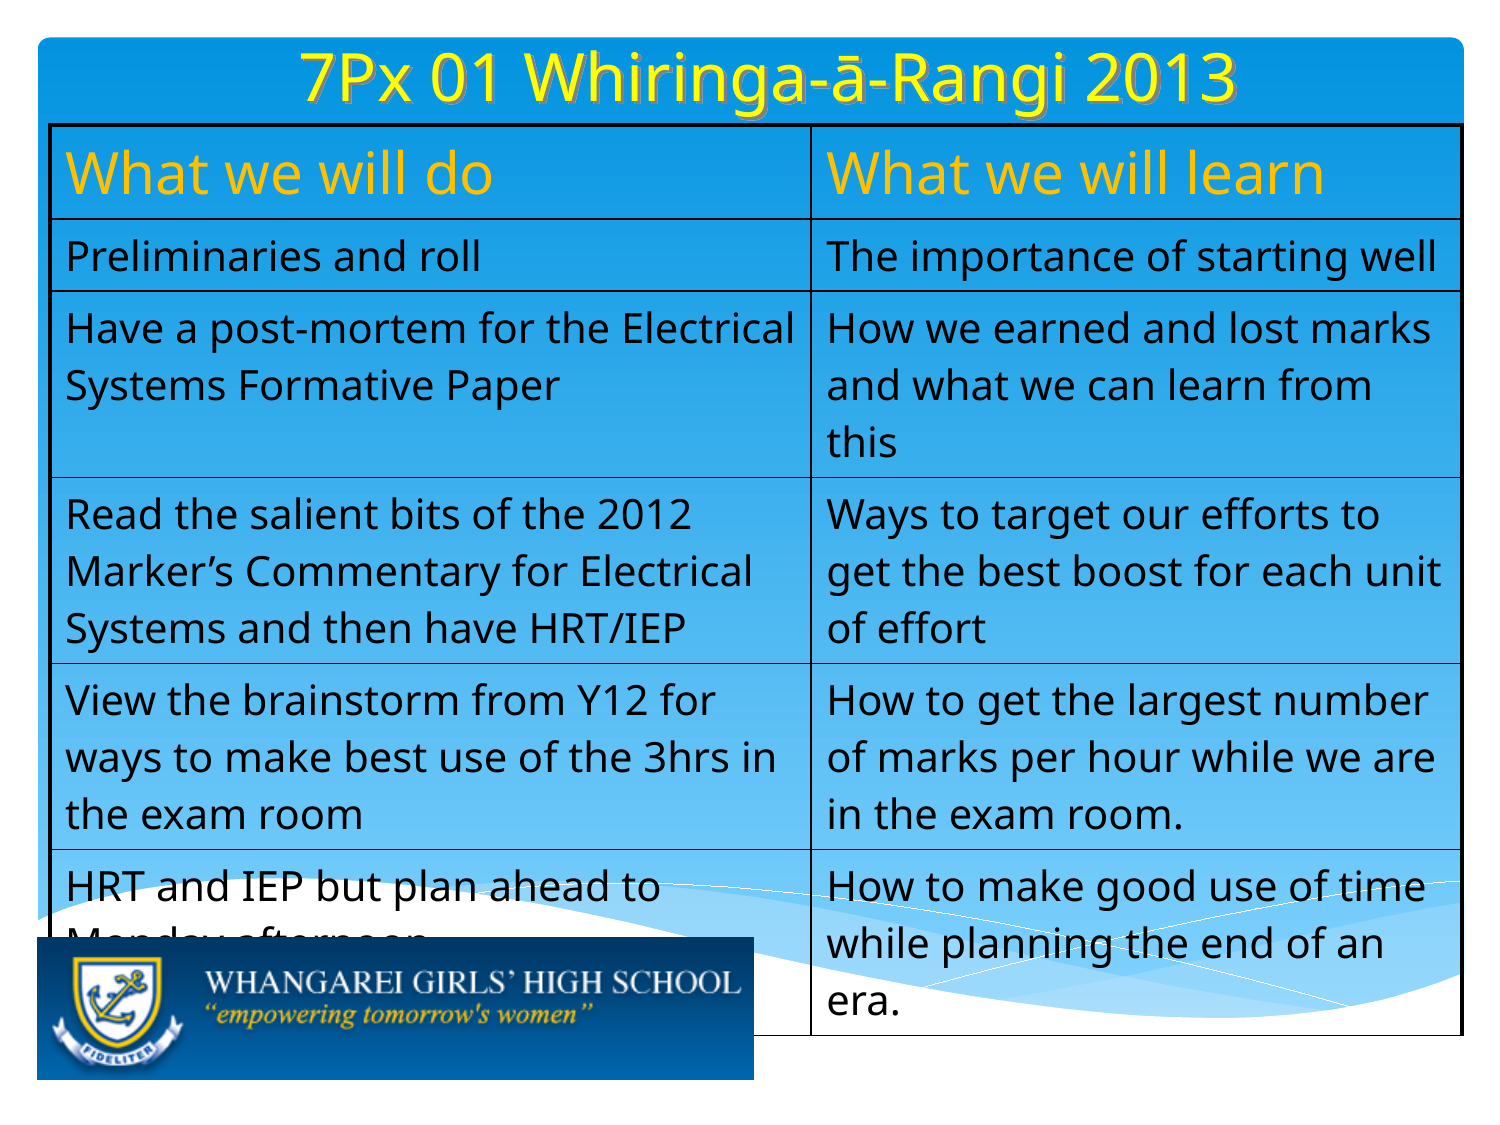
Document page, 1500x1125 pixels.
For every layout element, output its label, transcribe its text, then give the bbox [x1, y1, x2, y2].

table_cell How to make good use of time while planning the end of an era. [812, 850, 1460, 1035]
table_cell Preliminaries and roll [52, 220, 810, 290]
table_cell View the brainstorm from Y12 for ways to make best use of the 3hrs in the exam room [52, 664, 810, 849]
table_header What we will learn [812, 127, 1460, 218]
table_cell How to get the largest number of marks per hour while we are in the exam room. [812, 664, 1460, 849]
table_cell Have a post-mortem for the Electrical Systems Formative Paper [52, 292, 810, 477]
table_cell Read the salient bits of the 2012 Marker’s Commentary for Electrical Systems and then have HRT/IEP [52, 478, 810, 663]
table_cell HRT and IEP but plan ahead to Monday afternoon. [52, 850, 810, 1035]
table_header What we will do [52, 127, 810, 218]
table_cell The importance of starting well [812, 220, 1460, 290]
text_box 7Px 01 Whiringa-ā-Rangi 2013 [162, 24, 1375, 123]
picture [37, 937, 754, 1080]
table_cell How we earned and lost marks and what we can learn from this [812, 292, 1460, 477]
table_cell Ways to target our efforts to get the best boost for each unit of effort [812, 478, 1460, 663]
